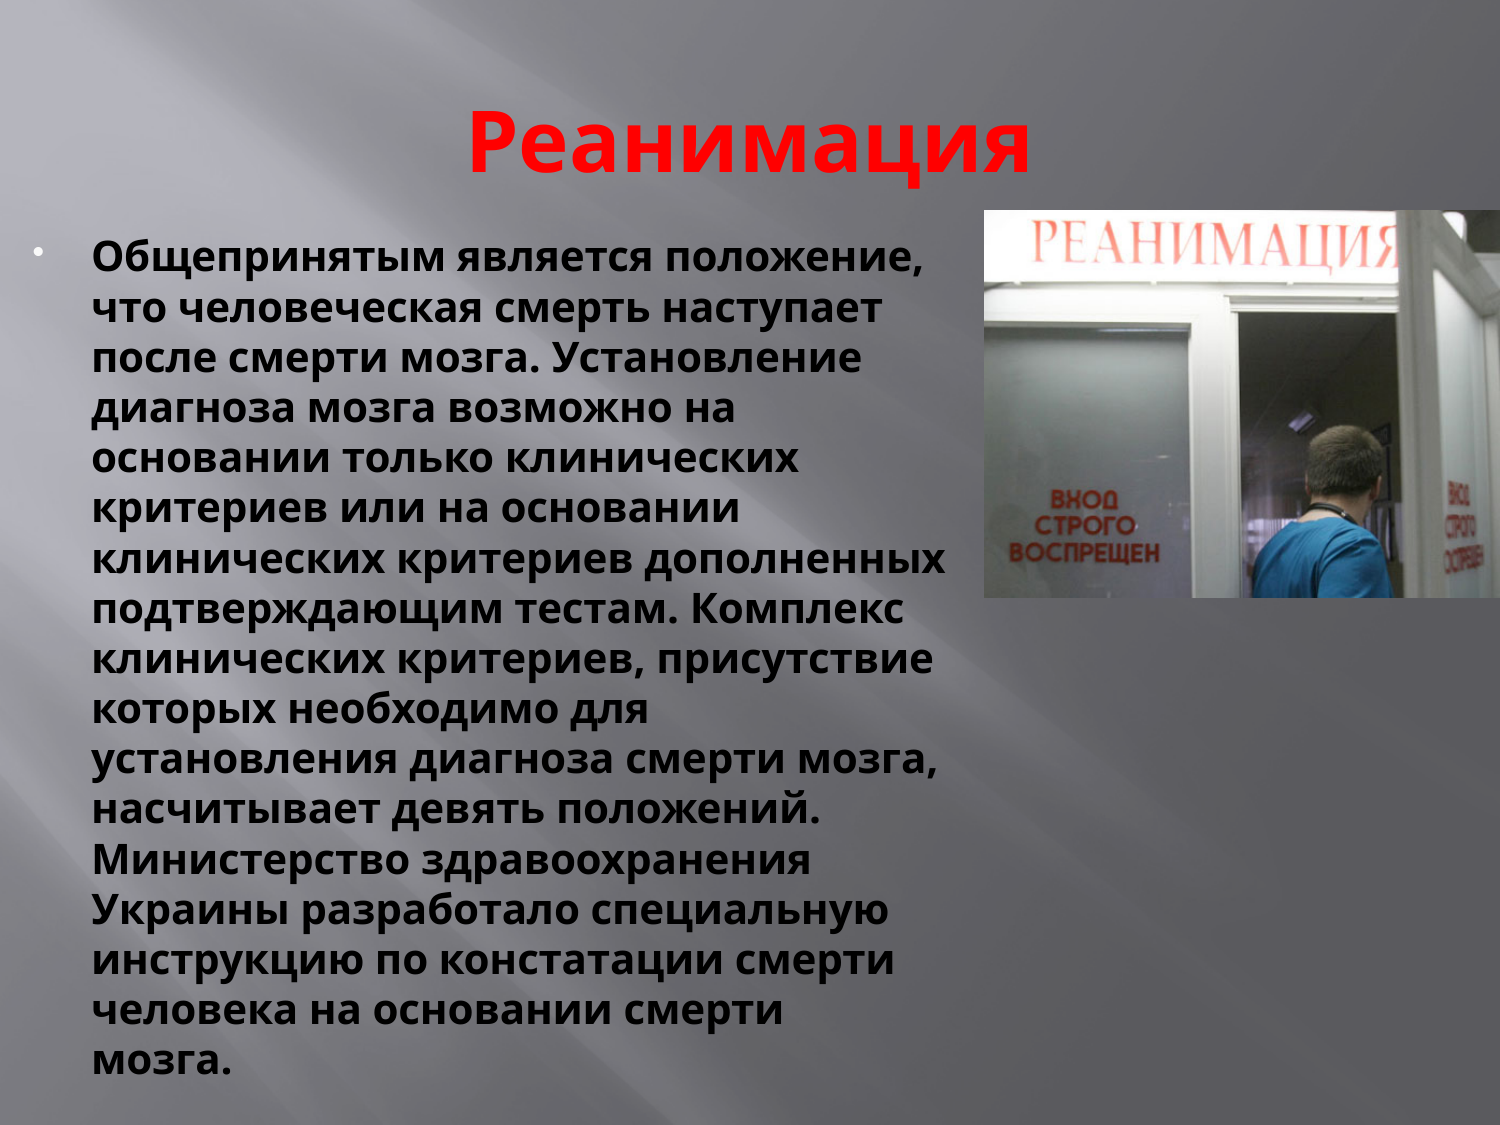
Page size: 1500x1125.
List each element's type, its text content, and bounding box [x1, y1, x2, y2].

picture [984, 210, 1500, 598]
title Реанимация [75, 45, 1425, 233]
list Общепринятым является положение, что человеческая смерть наступает после смерти мозга. Установление диагноза мозга возможно на основании только клинических критериев или на основании клинических критериев дополненных подтверждающим тестам. Комплекс клинических критериев, присутствие которых необходимо для установления диагноза смерти мозга, насчитывает девять положений. Министерство здравоохранения Украины разработало специальную инструкцию по констатации смерти человека на основании смерти мозга. [0, 222, 961, 1125]
